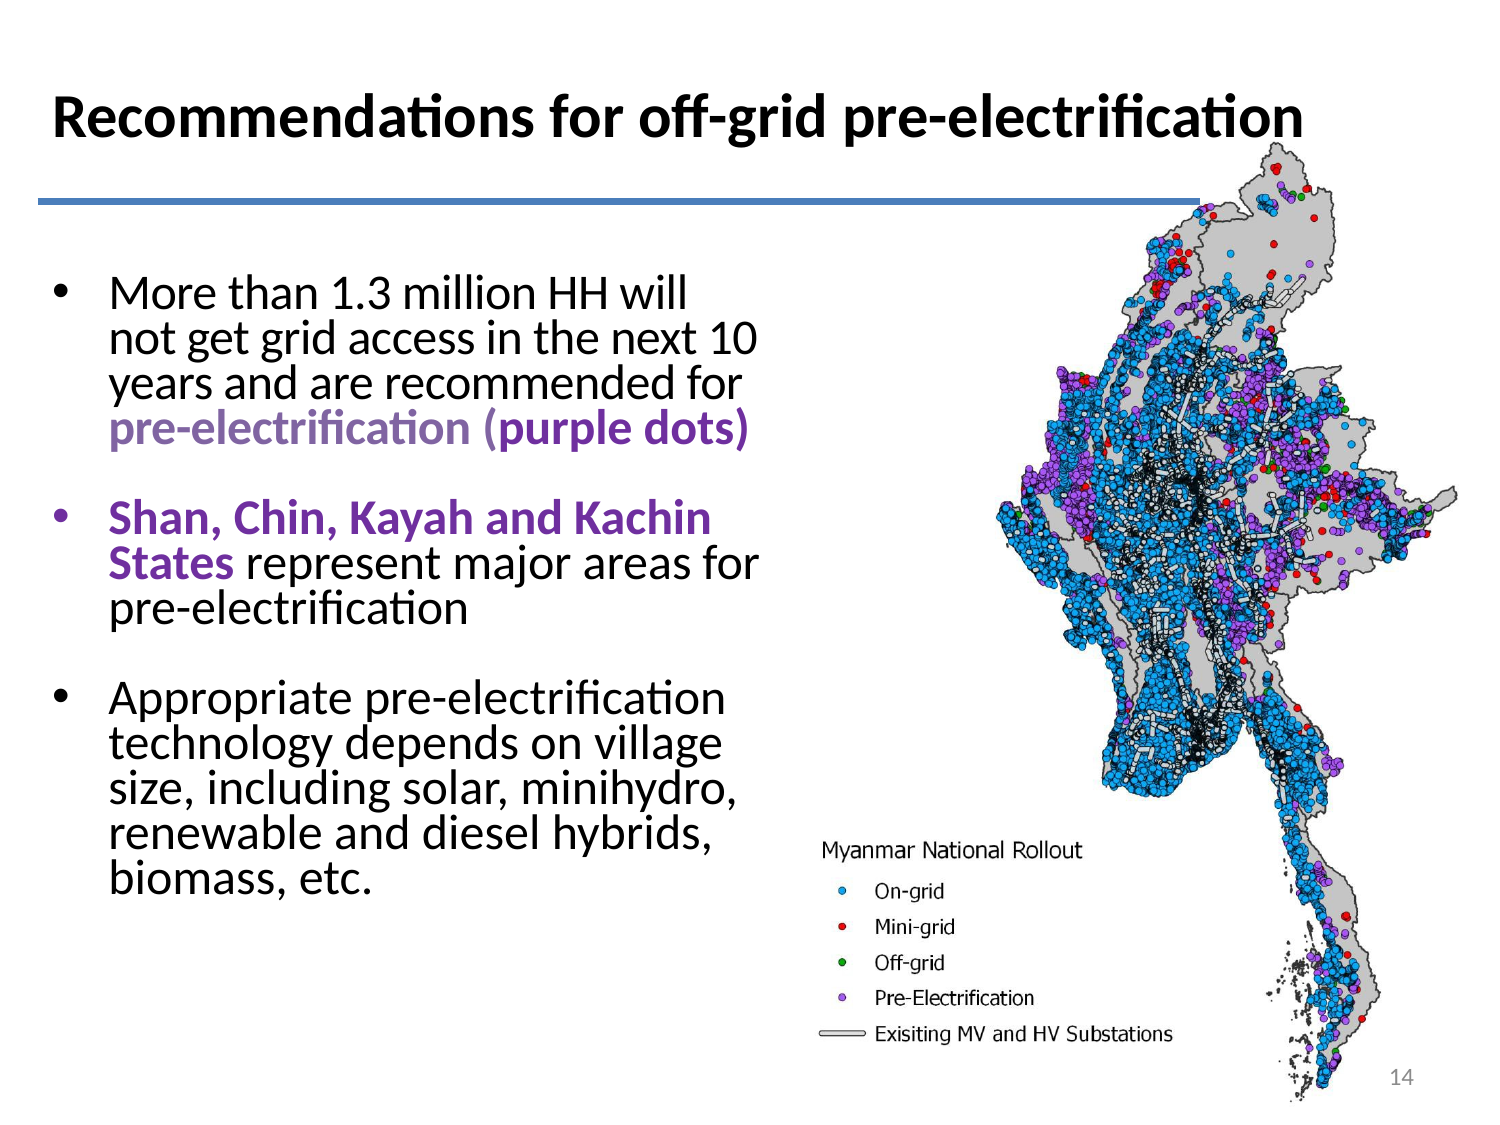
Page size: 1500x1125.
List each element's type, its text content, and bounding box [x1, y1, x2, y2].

text_box [787, 125, 1500, 1125]
text_box More than 1.3 million HH will not get grid access in the next 10 years and are recommended for pre-electrification (purple dots) Shan, Chin, Kayah and Kachin States represent major areas for pre-electrification Appropriate pre-electrification technology depends on village size, including solar, minihydro, renewable and diesel hybrids, biomass, etc. [50, 274, 763, 996]
slide_number 14 [1380, 748, 1415, 1125]
text_box [37, 212, 901, 725]
text_box Recommendations for off-grid pre-electrification [35, 23, 1389, 202]
